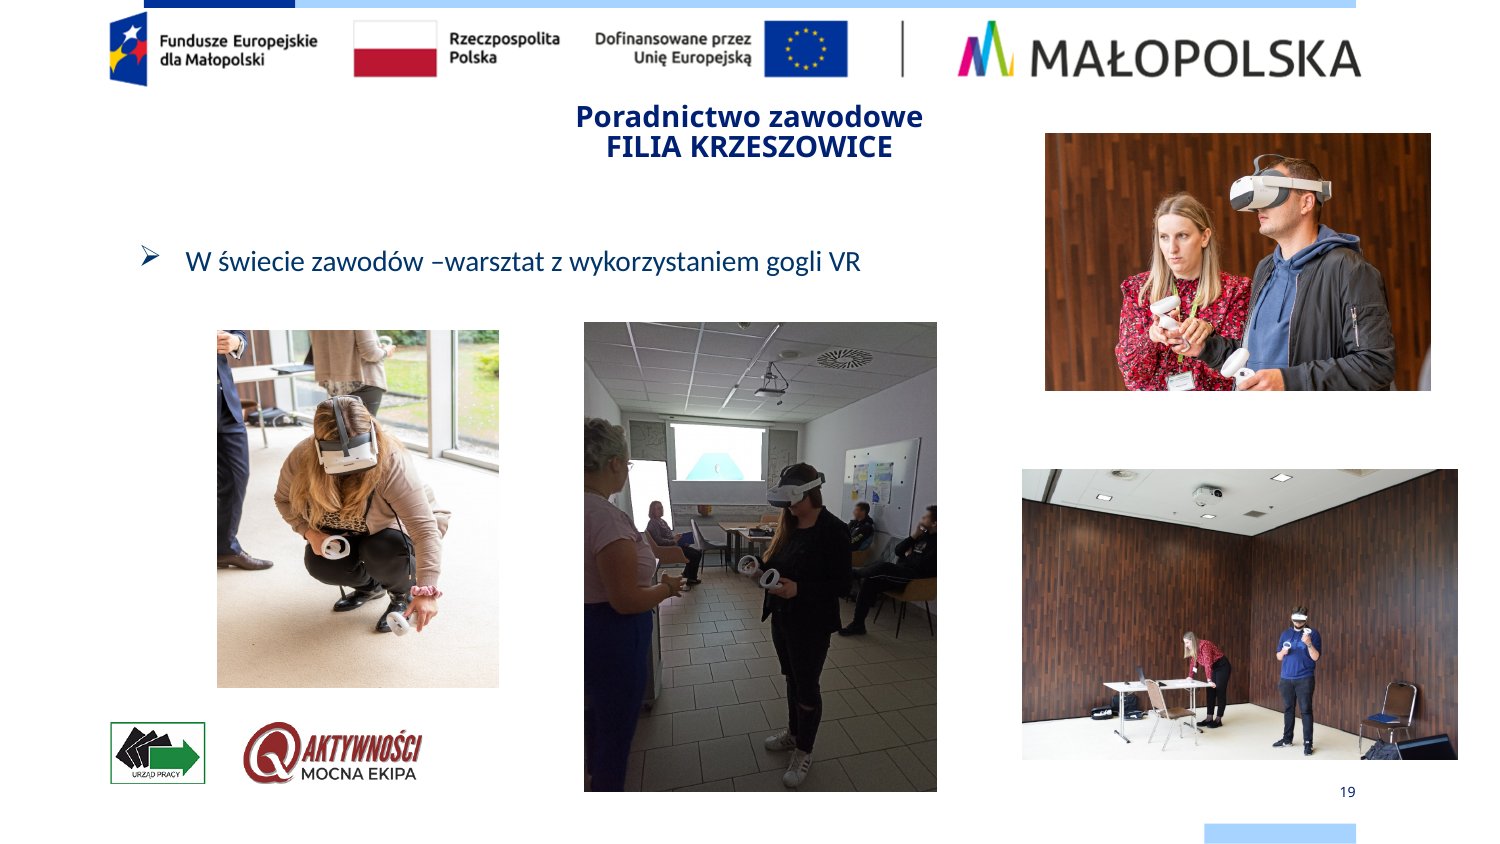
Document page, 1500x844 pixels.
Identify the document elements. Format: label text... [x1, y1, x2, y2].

picture [1022, 469, 1458, 760]
picture [217, 330, 499, 688]
title Poradnictwo zawodowe FILIA KRZESZOWICE [143, 104, 1356, 164]
picture [17, 8, 1385, 104]
picture [76, 722, 423, 784]
picture [1045, 133, 1431, 391]
picture [584, 322, 937, 792]
text_box W świecie zawodów –warsztat z wykorzystaniem gogli VR [123, 234, 987, 285]
slide_number 19 [1204, 783, 1356, 804]
